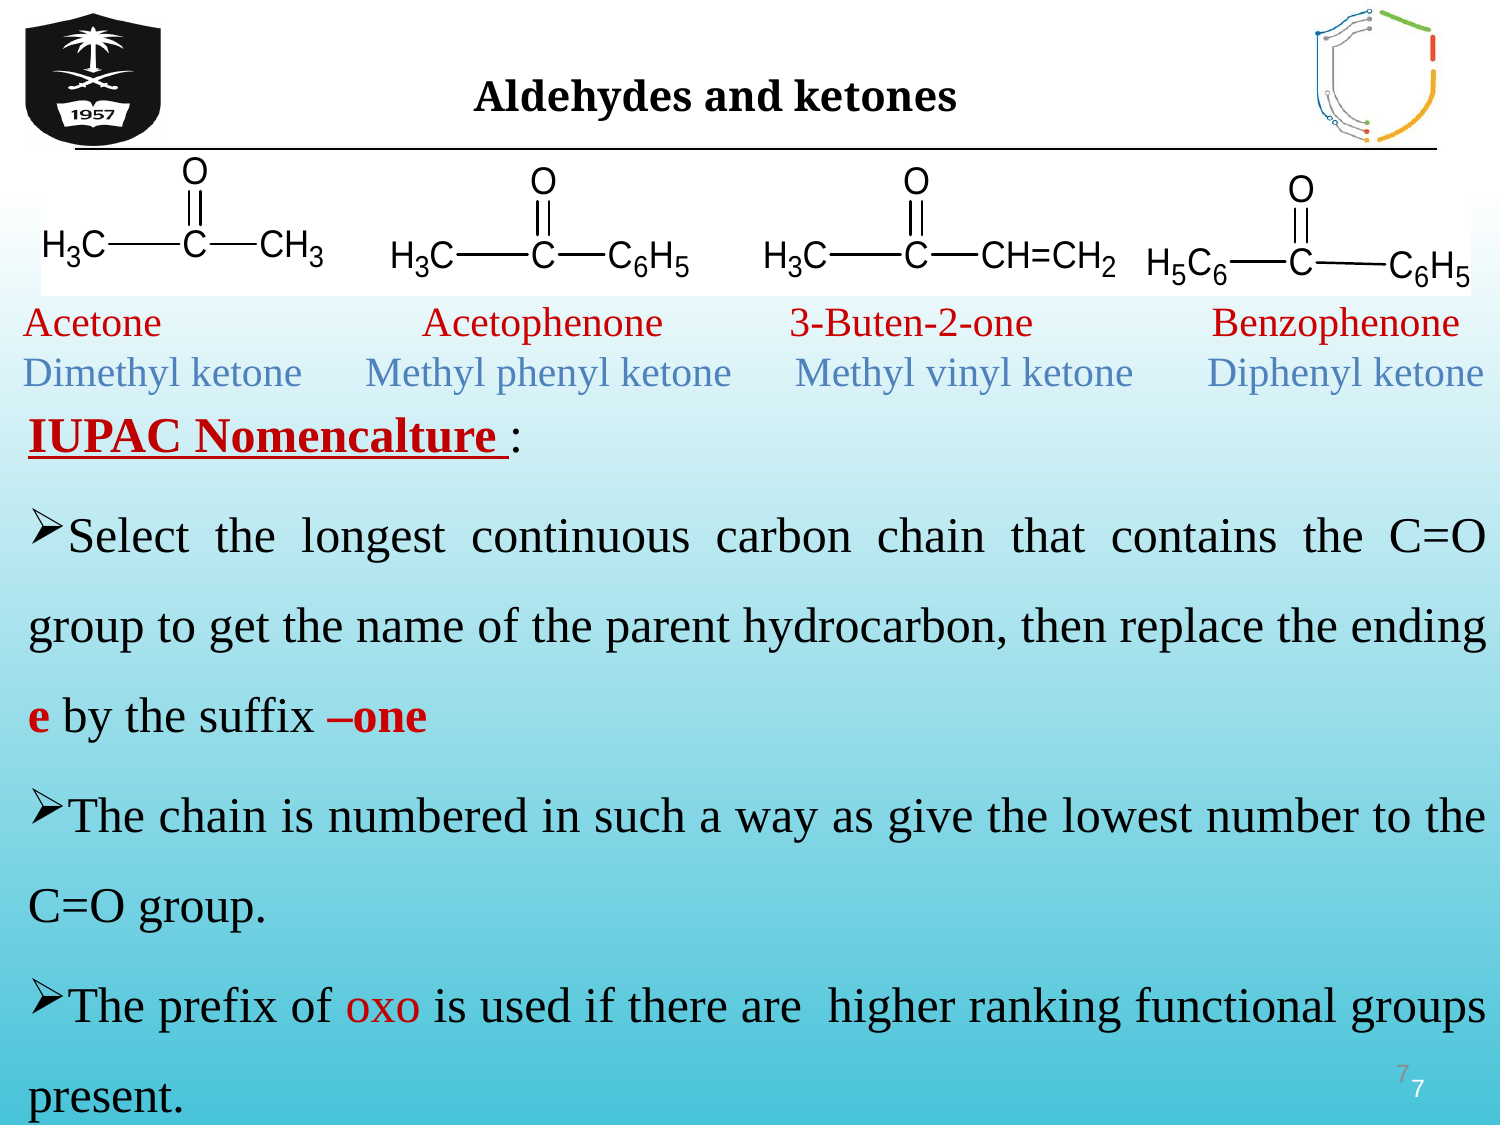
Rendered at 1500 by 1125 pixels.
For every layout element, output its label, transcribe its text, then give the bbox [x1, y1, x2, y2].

text_box Acetone Acetophenone 3-Buten-2-one Benzophenone Dimethyl ketone Methyl phenyl ketone Methyl vinyl ketone Diphenyl ketone [7, 287, 1500, 461]
picture [1287, 0, 1463, 149]
picture [24, 12, 163, 151]
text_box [41, 149, 1472, 297]
text_box Aldehydes and ketones [458, 62, 973, 128]
slide_number 7 [1074, 1042, 1425, 1103]
list IUPAC Nomencalture : Select the longest continuous carbon chain that contains the C=O group to get the name of the parent hydrocarbon, then replace the ending e by the suffix –one The chain is numbered in such a way as give the lowest number to the C=O group. The prefix of oxo is used if there are higher ranking functional groups present. [12, 461, 1500, 728]
